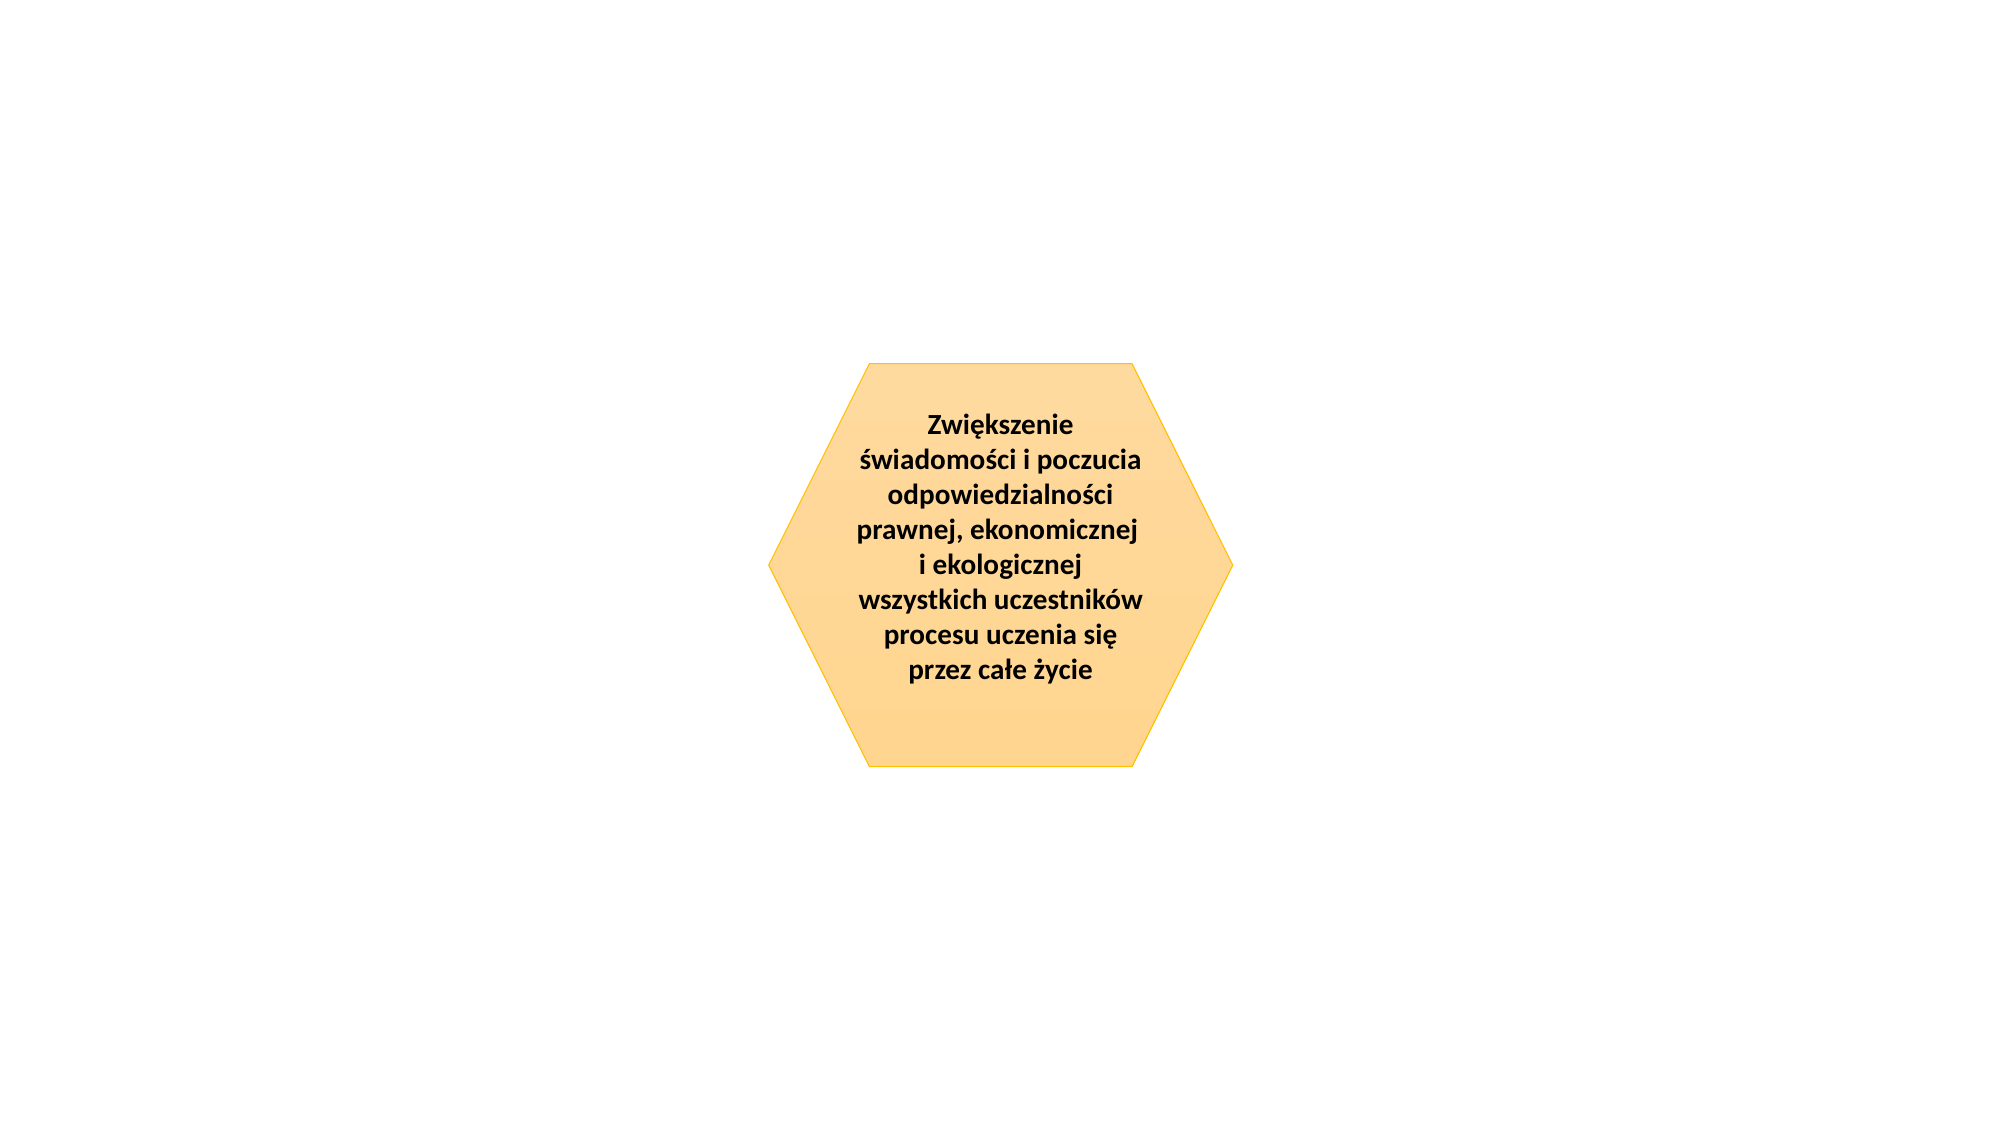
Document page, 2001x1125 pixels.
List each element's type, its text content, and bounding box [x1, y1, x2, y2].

text_box Zwiększenie świadomości i poczucia odpowiedzialności prawnej, ekonomicznej i ekologicznej wszystkich uczestników procesu uczenia się przez całe życie [768, 363, 1234, 768]
